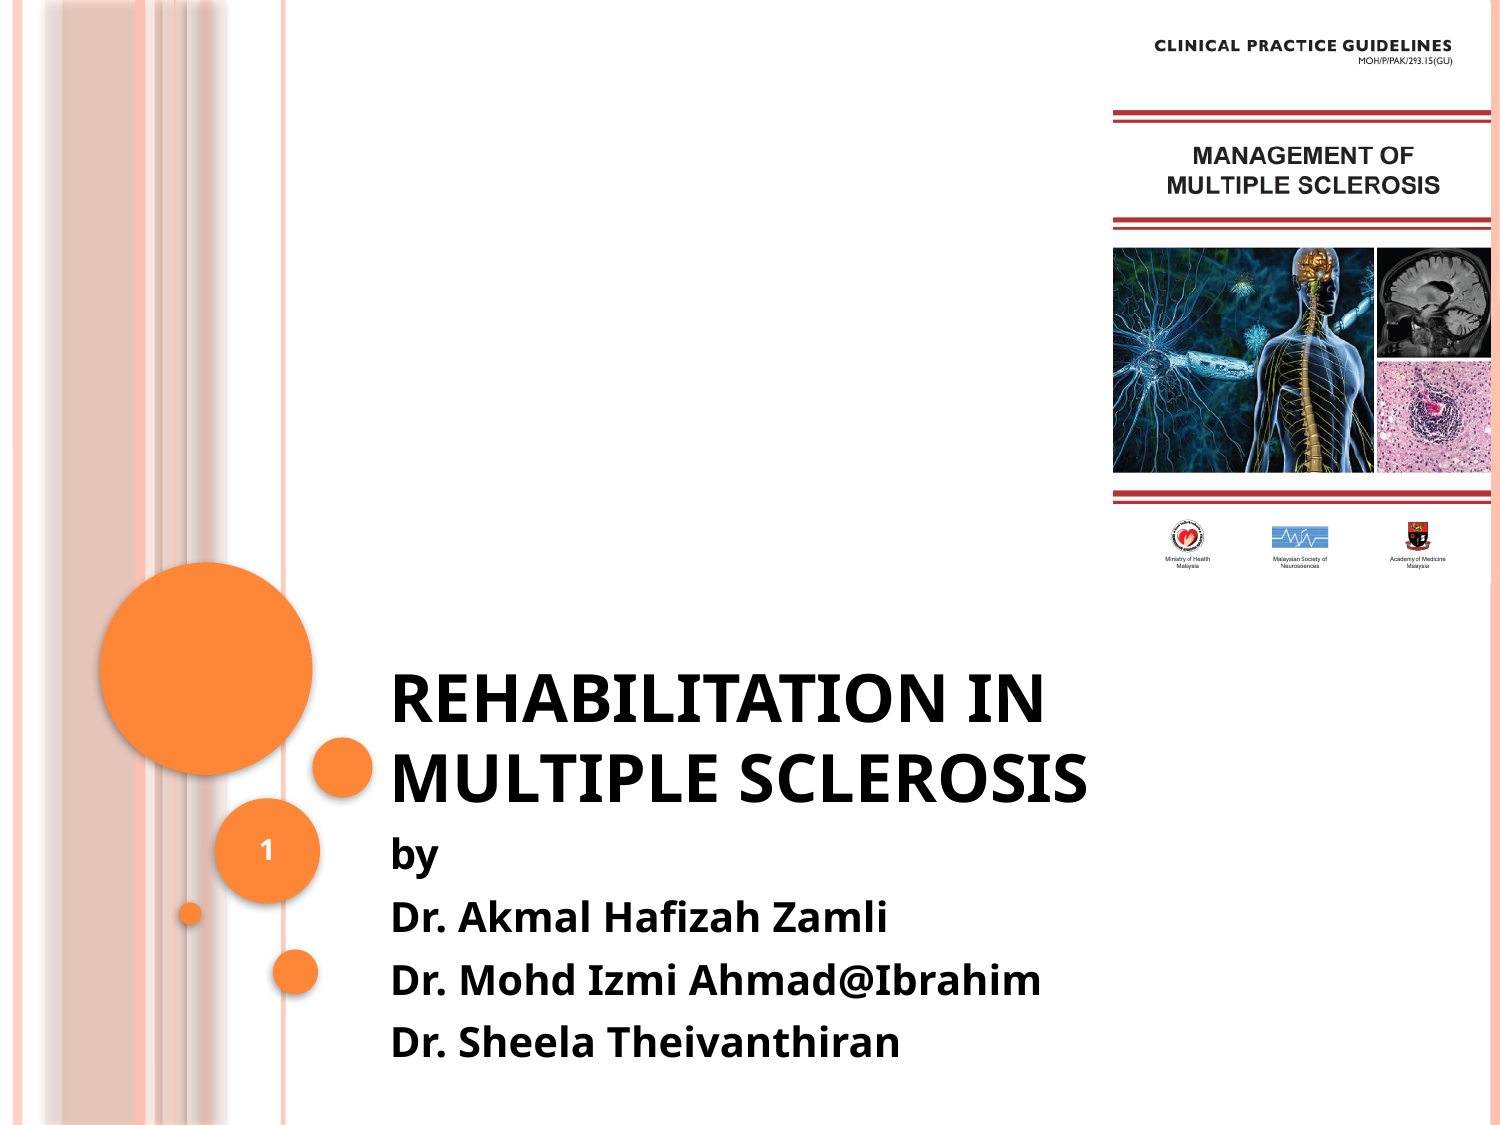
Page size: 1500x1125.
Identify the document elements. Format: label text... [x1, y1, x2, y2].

title REHABILITATION IN MULTIPLE SCLEROSIS [375, 512, 1388, 820]
subtitle by Dr. Akmal Hafizah Zamli Dr. Mohd Izmi Ahmad@Ibrahim Dr. Sheela Theivanthiran [375, 820, 1388, 1083]
picture [1112, 2, 1491, 584]
slide_number 1 [217, 808, 318, 894]
